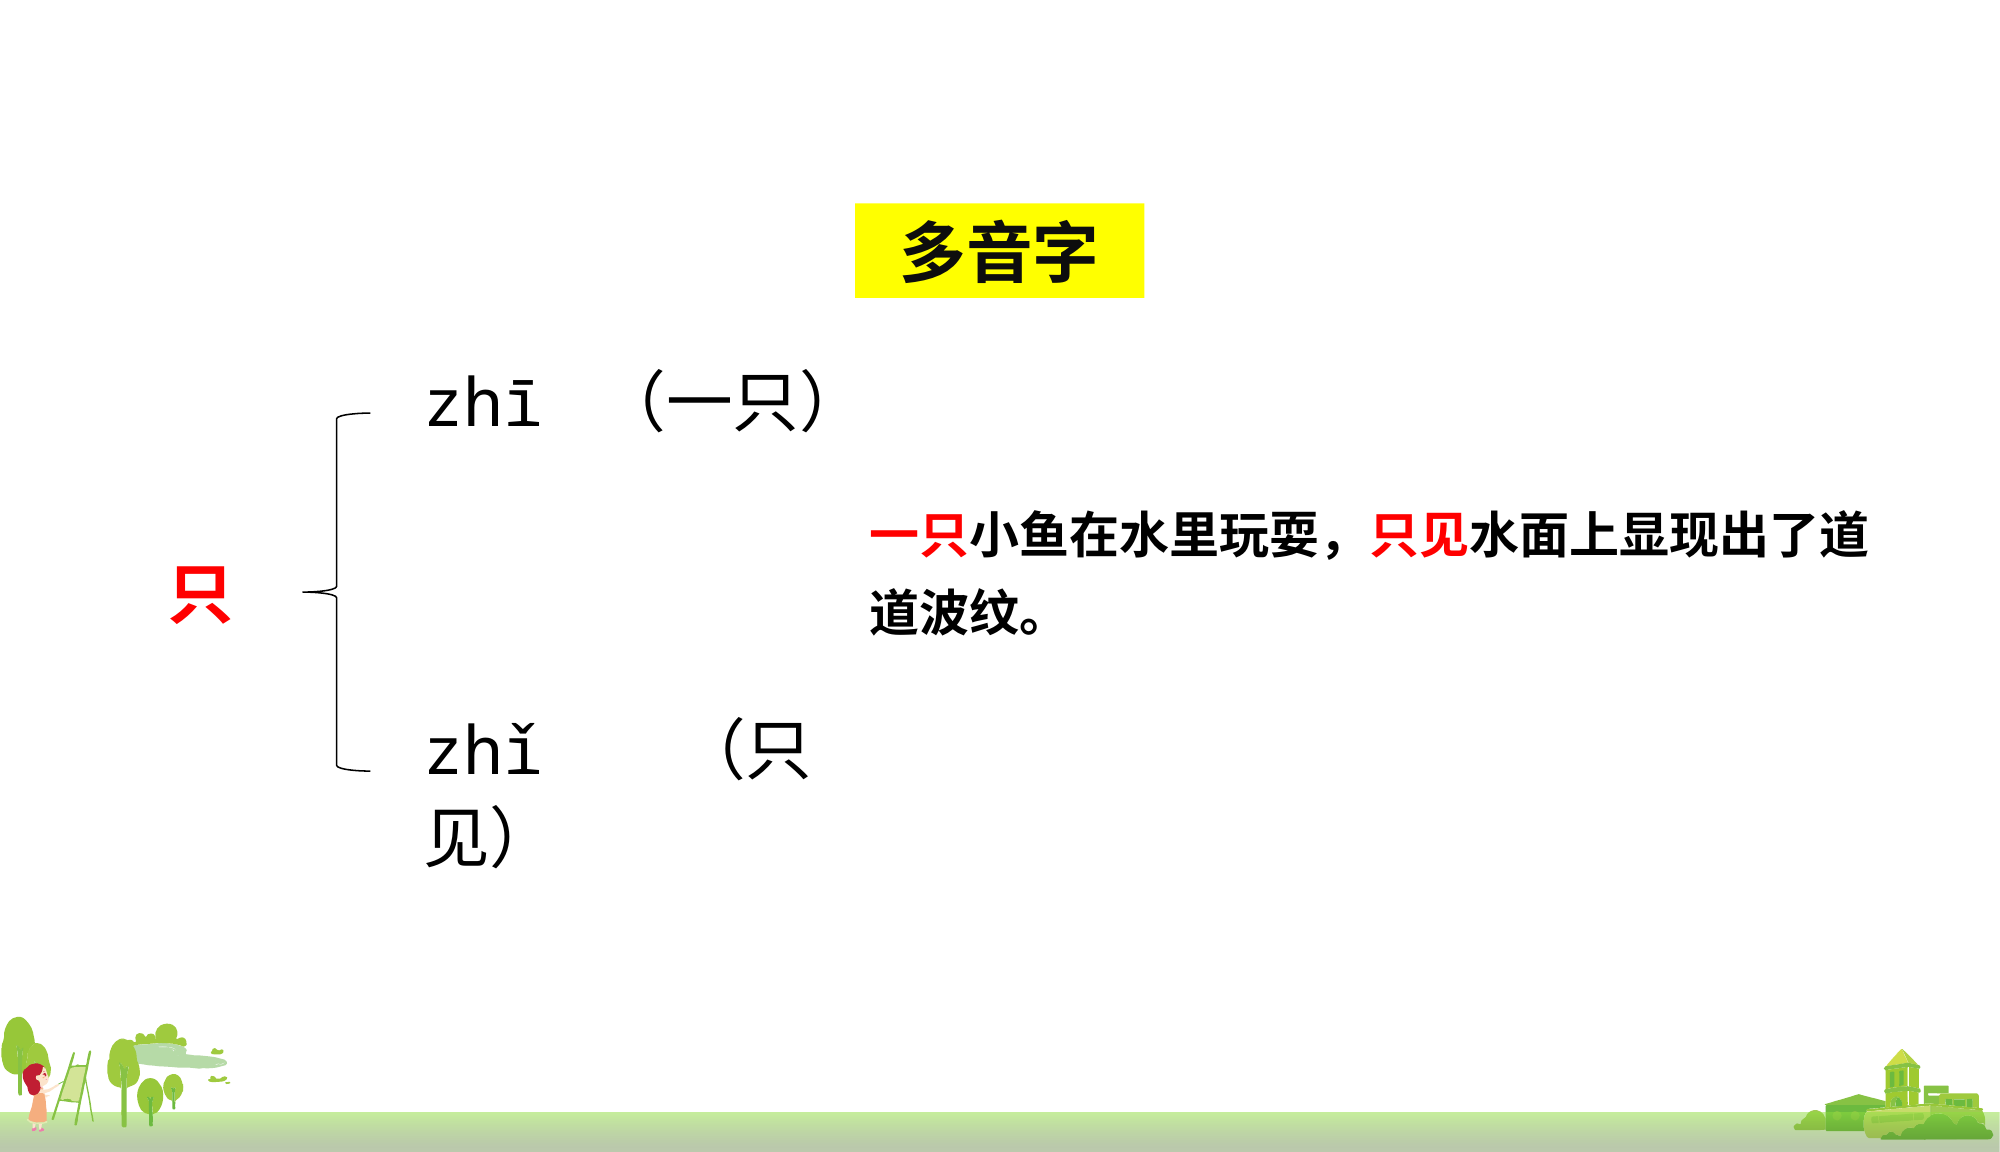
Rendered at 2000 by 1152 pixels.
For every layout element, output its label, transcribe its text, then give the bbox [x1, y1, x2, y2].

text_box [302, 413, 371, 772]
text_box 一只小鱼在水里玩耍，只见水面上显现出了道道波纹。 [855, 478, 1900, 650]
text_box zhī （一只） [408, 367, 1013, 447]
text_box zhǐ （只见） [408, 692, 914, 884]
text_box 多音字 [855, 203, 1145, 298]
text_box 只 [152, 544, 267, 639]
